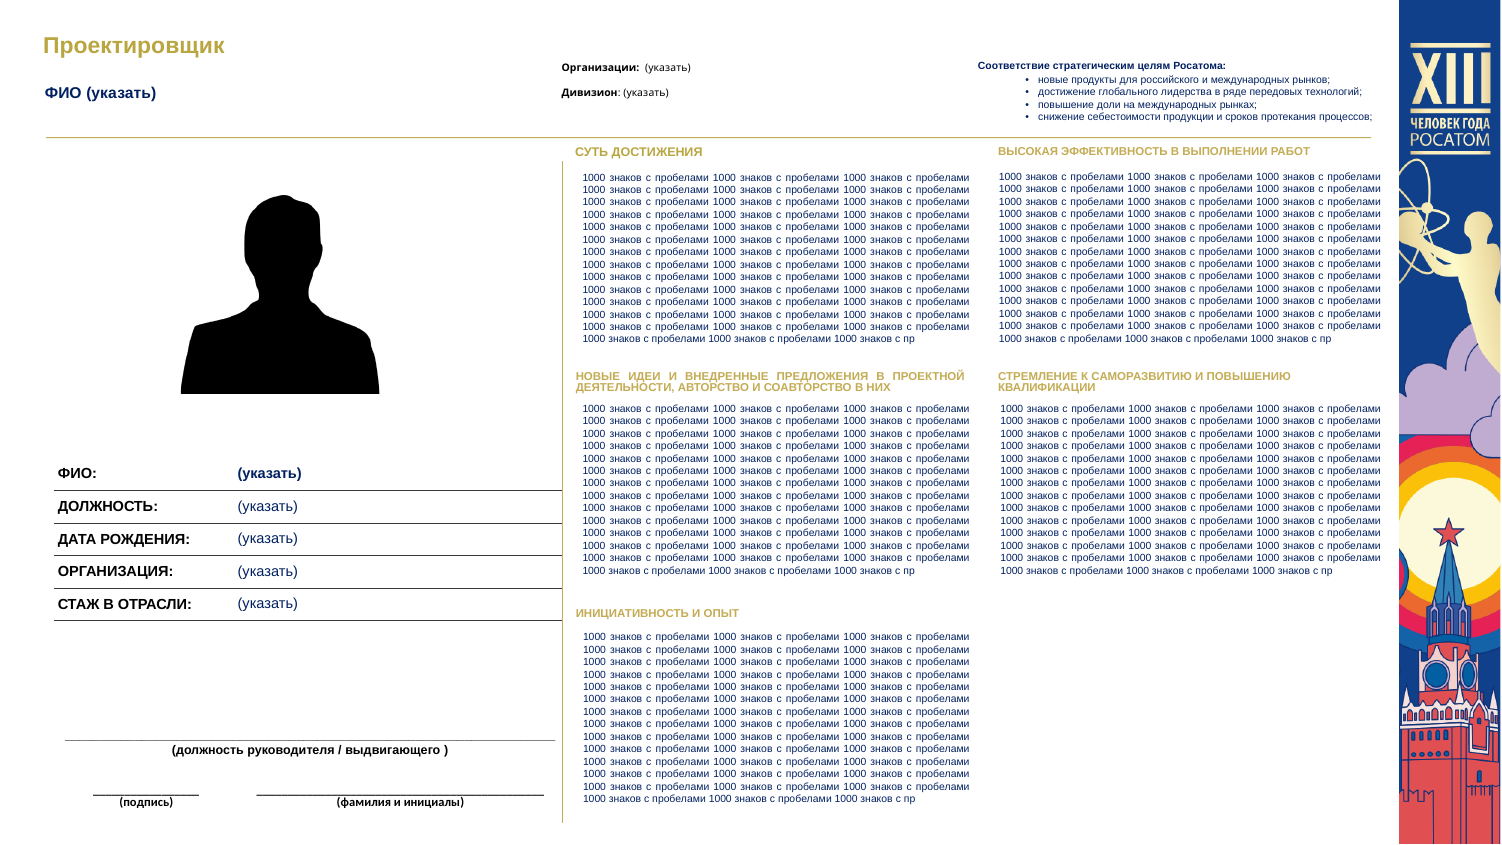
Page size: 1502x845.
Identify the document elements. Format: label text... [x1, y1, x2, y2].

text_box 1000 знаков с пробелами 1000 знаков с пробелами 1000 знаков с пробелами 1000 знаков с пробелами 1000 знаков с пробелами 1000 знаков с пробелами 1000 знаков с пробелами 1000 знаков с пробелами 1000 знаков с пробелами 1000 знаков с пробелами 1000 знаков с пробелами 1000 знаков с пробелами 1000 знаков с пробелами 1000 знаков с пробелами 1000 знаков с пробелами 1000 знаков с пробелами 1000 знаков с пробелами 1000 знаков с пробелами 1000 знаков с пробелами 1000 знаков с пробелами 1000 знаков с пробелами 1000 знаков с пробелами 1000 знаков с пробелами 1000 знаков с пробелами 1000 знаков с пробелами 1000 знаков с пробелами 1000 знаков с пробелами 1000 знаков с пробелами 1000 знаков с пробелами 1000 знаков с пробелами 1000 знаков с пробелами 1000 знаков с пробелами 1000 знаков с пробелами 1000 знаков с пробелами 1000 знаков с пробелами 1000 знаков с пробелами 1000 знаков с пробелами 1000 знаков с пробелами 1000 знаков с пробелами 1000 знаков с пробелами 1000 знаков с пробелами 1000 знаков с пр [985, 394, 1397, 584]
text_box СТРЕМЛЕНИЕ К САМОРАЗВИТИЮ И ПОВЫШЕНИЮ КВАЛИФИКАЦИИ [983, 364, 1403, 402]
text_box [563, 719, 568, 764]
picture [0, 0, 1501, 844]
table_cell (указать) [223, 524, 562, 555]
text_box 1000 знаков с пробелами 1000 знаков с пробелами 1000 знаков с пробелами 1000 знаков с пробелами 1000 знаков с пробелами 1000 знаков с пробелами 1000 знаков с пробелами 1000 знаков с пробелами 1000 знаков с пробелами 1000 знаков с пробелами 1000 знаков с пробелами 1000 знаков с пробелами 1000 знаков с пробелами 1000 знаков с пробелами 1000 знаков с пробелами 1000 знаков с пробелами 1000 знаков с пробелами 1000 знаков с пробелами 1000 знаков с пробелами 1000 знаков с пробелами 1000 знаков с пробелами 1000 знаков с пробелами 1000 знаков с пробелами 1000 знаков с пробелами 1000 знаков с пробелами 1000 знаков с пробелами 1000 знаков с пробелами 1000 знаков с пробелами 1000 знаков с пробелами 1000 знаков с пробелами 1000 знаков с пробелами 1000 знаков с пробелами 1000 знаков с пробелами 1000 знаков с пробелами 1000 знаков с пробелами 1000 знаков с пробелами 1000 знаков с пробелами 1000 знаков с пробелами 1000 знаков с пробелами 1000 знаков с пробелами 1000 знаков с пробелами 1000 знаков с пр [567, 163, 986, 353]
table_cell ДОЛЖНОСТЬ: [54, 491, 223, 523]
text_box Соответствие стратегическим целям Росатома: [963, 52, 1242, 80]
text_box НОВЫЕ ИДЕИ И ВНЕДРЕННЫЕ ПРЕДЛОЖЕНИЯ В ПРОЕКТНОЙ ДЕЯТЕЛЬНОСТИ, АВТОРСТВО И СОАВТОРСТВО В НИХ [563, 364, 980, 402]
text_box [180, 195, 380, 395]
text_box 1000 знаков с пробелами 1000 знаков с пробелами 1000 знаков с пробелами 1000 знаков с пробелами 1000 знаков с пробелами 1000 знаков с пробелами 1000 знаков с пробелами 1000 знаков с пробелами 1000 знаков с пробелами 1000 знаков с пробелами 1000 знаков с пробелами 1000 знаков с пробелами 1000 знаков с пробелами 1000 знаков с пробелами 1000 знаков с пробелами 1000 знаков с пробелами 1000 знаков с пробелами 1000 знаков с пробелами 1000 знаков с пробелами 1000 знаков с пробелами 1000 знаков с пробелами 1000 знаков с пробелами 1000 знаков с пробелами 1000 знаков с пробелами 1000 знаков с пробелами 1000 знаков с пробелами 1000 знаков с пробелами 1000 знаков с пробелами 1000 знаков с пробелами 1000 знаков с пробелами 1000 знаков с пробелами 1000 знаков с пробелами 1000 знаков с пробелами 1000 знаков с пробелами 1000 знаков с пробелами 1000 знаков с пробелами 1000 знаков с пробелами 1000 знаков с пробелами 1000 знаков с пробелами 1000 знаков с пробелами 1000 знаков с пробелами 1000 знаков с пр [984, 162, 1397, 352]
text_box Организации: (указать) Дивизион: (указать) [561, 60, 1010, 111]
text_box • новые продукты для российского и международных рынков; • достижение глобального лидерства в ряде передовых технологий; • повышение доли на международных рынках; • снижение себестоимости продукции и сроков протекания процессов; [1010, 65, 1394, 148]
text_box ВЫСОКАЯ ЭФФЕКТИВНОСТЬ В ВЫПОЛНЕНИИ РАБОТ [984, 139, 1403, 166]
table_cell (указать) [223, 556, 562, 588]
table_header ______________________________________________ (фамилия и инициалы) [239, 777, 562, 822]
table_cell ДАТА РОЖДЕНИЯ: [54, 524, 223, 555]
table_cell (указать) [223, 491, 562, 523]
text_box 1000 знаков с пробелами 1000 знаков с пробелами 1000 знаков с пробелами 1000 знаков с пробелами 1000 знаков с пробелами 1000 знаков с пробелами 1000 знаков с пробелами 1000 знаков с пробелами 1000 знаков с пробелами 1000 знаков с пробелами 1000 знаков с пробелами 1000 знаков с пробелами 1000 знаков с пробелами 1000 знаков с пробелами 1000 знаков с пробелами 1000 знаков с пробелами 1000 знаков с пробелами 1000 знаков с пробелами 1000 знаков с пробелами 1000 знаков с пробелами 1000 знаков с пробелами 1000 знаков с пробелами 1000 знаков с пробелами 1000 знаков с пробелами 1000 знаков с пробелами 1000 знаков с пробелами 1000 знаков с пробелами 1000 знаков с пробелами 1000 знаков с пробелами 1000 знаков с пробелами 1000 знаков с пробелами 1000 знаков с пробелами 1000 знаков с пробелами 1000 знаков с пробелами 1000 знаков с пробелами 1000 знаков с пробелами 1000 знаков с пробелами 1000 знаков с пробелами 1000 знаков с пробелами 1000 знаков с пробелами 1000 знаков с пробелами 1000 знаков с пр [567, 394, 985, 584]
text_box ФИО (указать) [30, 79, 550, 110]
text_box ______________________________________________________________________ (должность руководителя / выдвигающего ) [46, 719, 562, 764]
table_header (указать) [223, 458, 562, 490]
table_cell ОРГАНИЗАЦИЯ: [54, 556, 223, 588]
table_cell (указать) [223, 589, 562, 620]
table_header СУТЬ ДОСТИЖЕНИЯ [567, 138, 984, 163]
text_box Проектировщик [28, 23, 1402, 66]
text_box ИНИЦИАТИВНОСТЬ И ОПЫТ [563, 601, 980, 627]
table_header ФИО: [54, 458, 223, 490]
text_box 1000 знаков с пробелами 1000 знаков с пробелами 1000 знаков с пробелами 1000 знаков с пробелами 1000 знаков с пробелами 1000 знаков с пробелами 1000 знаков с пробелами 1000 знаков с пробелами 1000 знаков с пробелами 1000 знаков с пробелами 1000 знаков с пробелами 1000 знаков с пробелами 1000 знаков с пробелами 1000 знаков с пробелами 1000 знаков с пробелами 1000 знаков с пробелами 1000 знаков с пробелами 1000 знаков с пробелами 1000 знаков с пробелами 1000 знаков с пробелами 1000 знаков с пробелами 1000 знаков с пробелами 1000 знаков с пробелами 1000 знаков с пробелами 1000 знаков с пробелами 1000 знаков с пробелами 1000 знаков с пробелами 1000 знаков с пробелами 1000 знаков с пробелами 1000 знаков с пробелами 1000 знаков с пробелами 1000 знаков с пробелами 1000 знаков с пробелами 1000 знаков с пробелами 1000 знаков с пробелами 1000 знаков с пробелами 1000 знаков с пробелами 1000 знаков с пробелами 1000 знаков с пробелами 1000 знаков с пробелами 1000 знаков с пробелами 1000 знаков с пр [568, 622, 986, 813]
table_header _________________ (подпись) [54, 777, 239, 822]
table_cell СТАЖ В ОТРАСЛИ: [54, 589, 223, 620]
